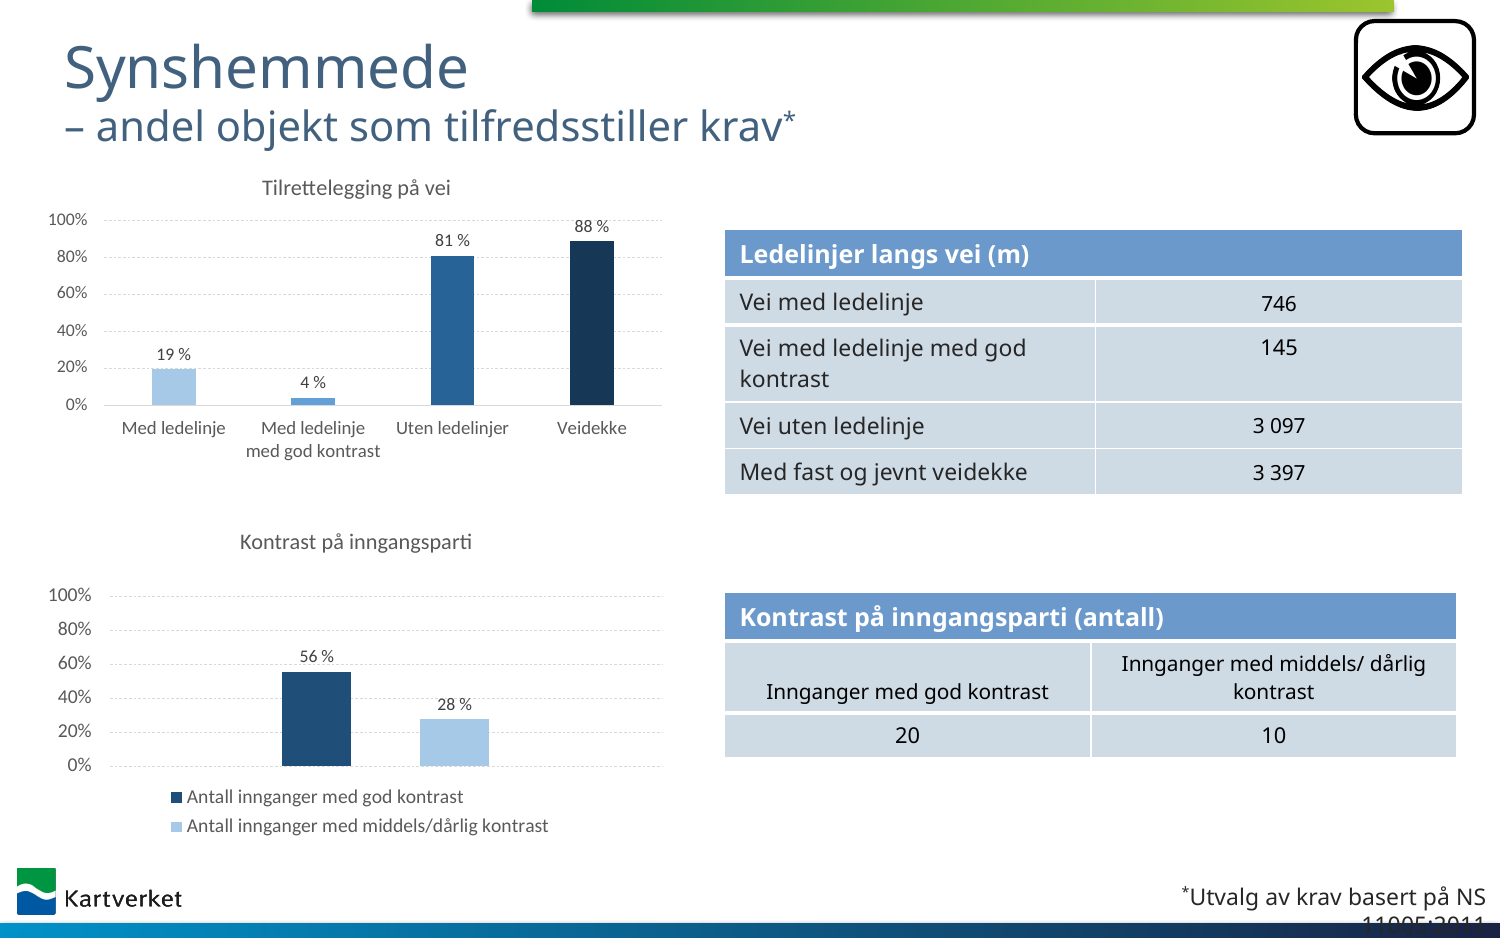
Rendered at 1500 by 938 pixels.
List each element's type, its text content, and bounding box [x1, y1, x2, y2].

table_cell Med fast og jevnt veidekke [725, 449, 1095, 494]
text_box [1355, 20, 1475, 134]
table_cell 20 [725, 715, 1090, 757]
table_cell 145 [1096, 327, 1462, 401]
table_cell Vei med ledelinje med god kontrast [725, 327, 1095, 401]
table_header Kontrast på inngangsparti (antall) [725, 593, 1456, 639]
table_header Ledelinjer langs vei (m) [725, 230, 1462, 276]
table_cell 746 [1096, 280, 1462, 323]
text_box *Utvalg av krav basert på NS 11005:2011 [1068, 873, 1500, 938]
table_cell 10 [1092, 715, 1456, 757]
text_box Synshemmede – andel objekt som tilfredsstiller krav* [49, 24, 1431, 158]
table_cell Vei uten ledelinje [725, 403, 1095, 448]
table_cell Innganger med god kontrast [725, 643, 1090, 711]
table_cell Vei med ledelinje [725, 280, 1095, 323]
table_cell Innganger med middels/ dårlig kontrast [1092, 643, 1456, 711]
table_cell 3 097 [1096, 403, 1462, 448]
picture [41, 520, 673, 846]
table_cell 3 397 [1096, 449, 1462, 494]
picture [41, 166, 673, 492]
